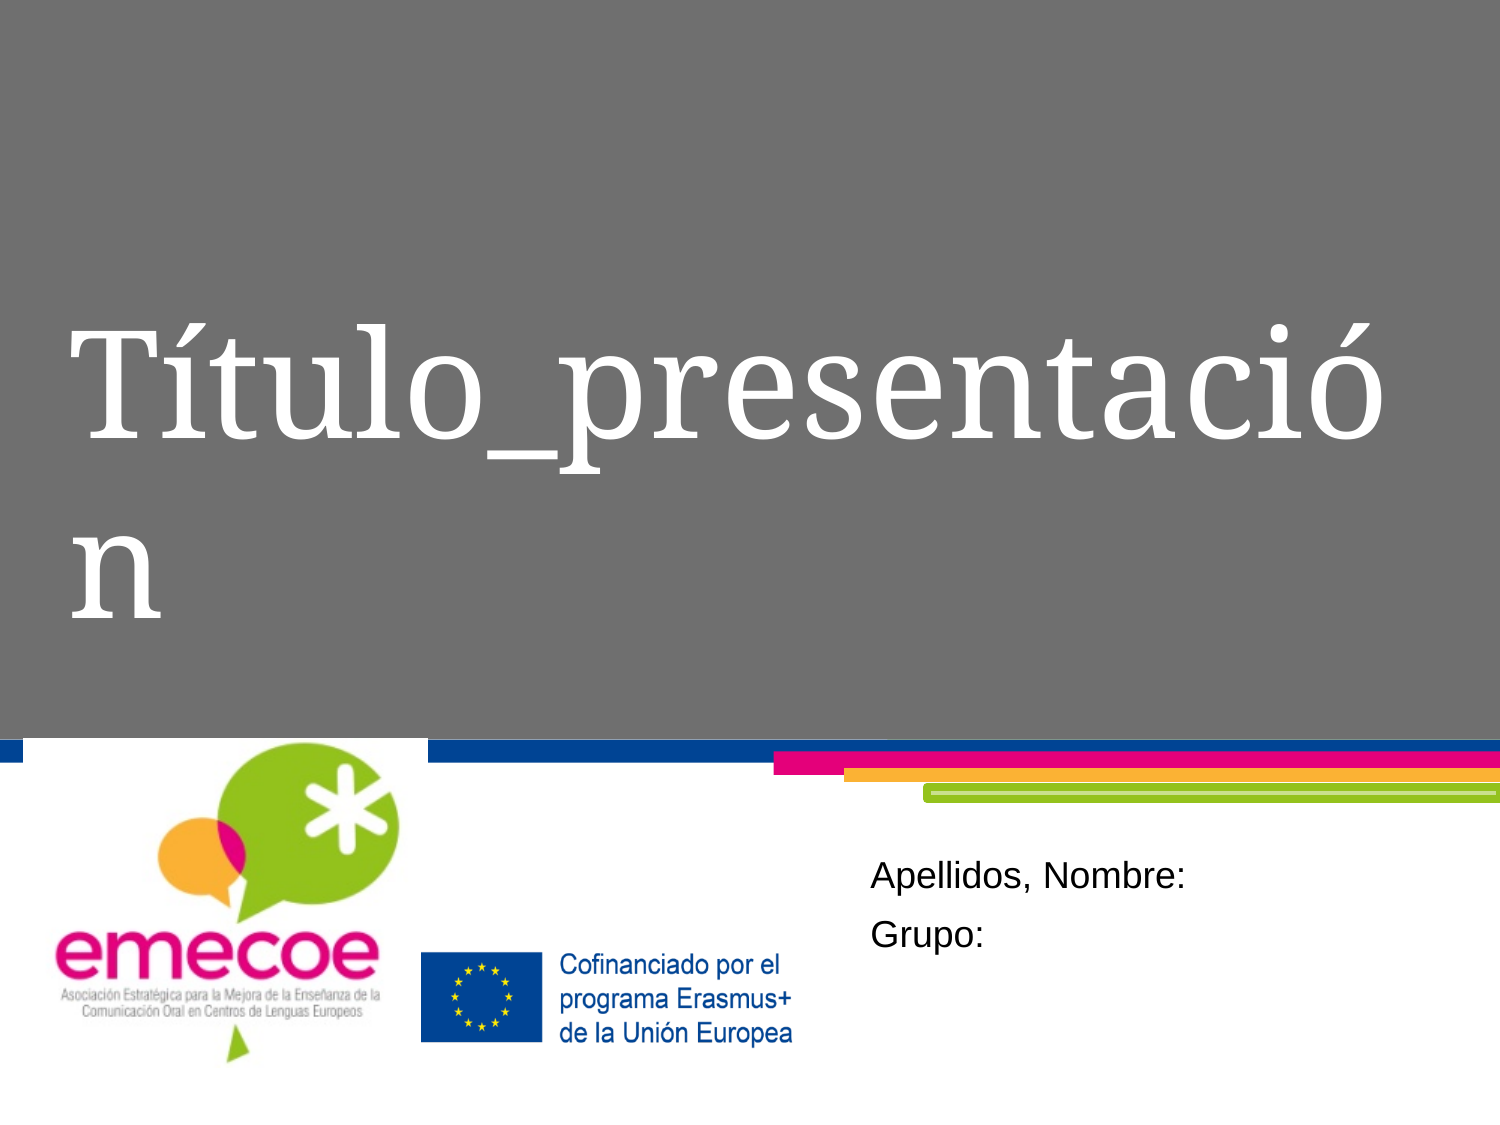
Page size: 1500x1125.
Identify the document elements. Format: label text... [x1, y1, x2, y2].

text_box Grupo: [855, 902, 1002, 963]
text_box Apellidos, Nombre: [855, 843, 1206, 905]
picture [23, 738, 799, 1068]
text_box Título_presentación [53, 281, 1446, 478]
